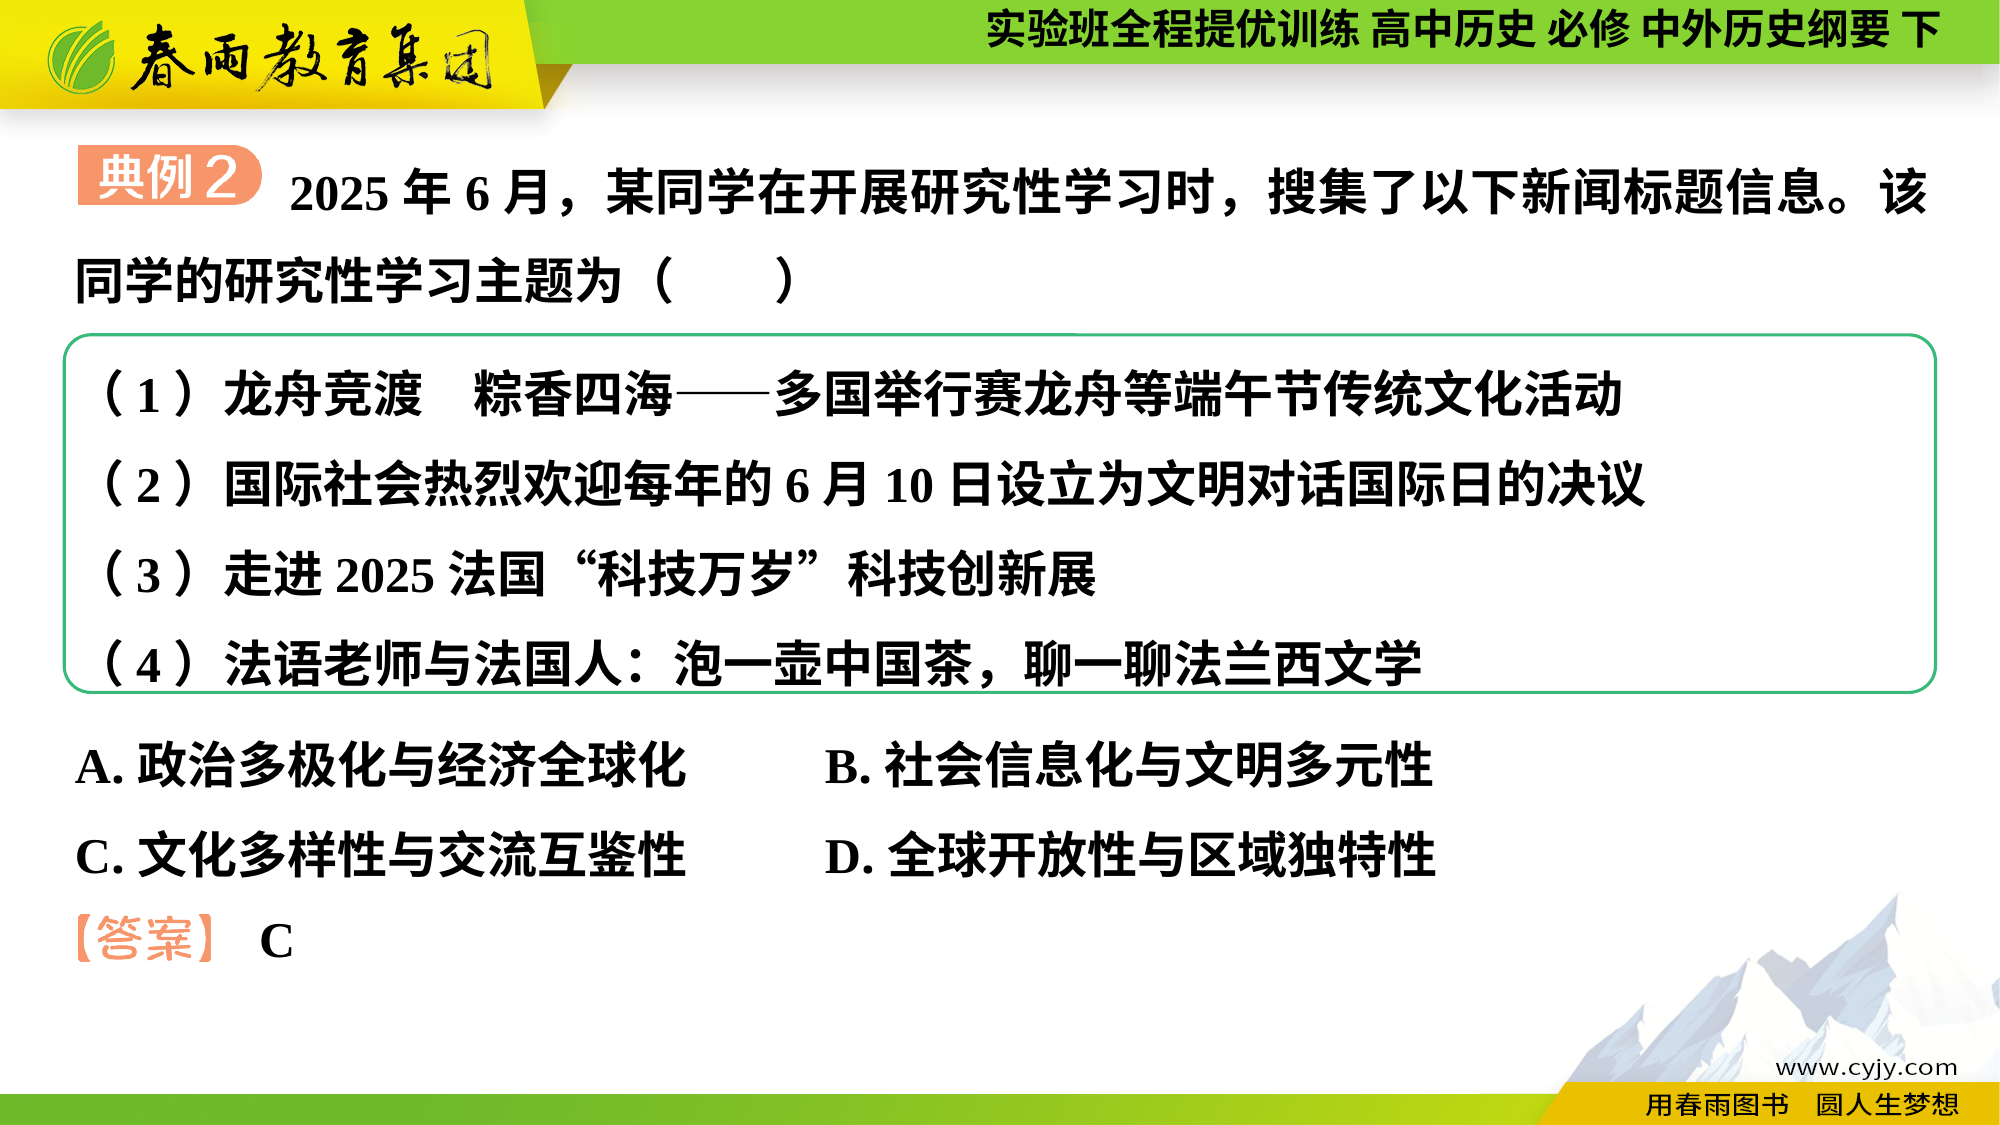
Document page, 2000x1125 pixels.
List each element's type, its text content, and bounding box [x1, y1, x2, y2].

text_box C [244, 900, 311, 975]
picture [0, 0, 2000, 1125]
text_box （1）龙舟竞渡 粽香四海——多国举行赛龙舟等端午节传统文化活动 （2）国际社会热烈欢迎每年的6月10日设立为文明对话国际日的决议 （3）走进2025法国“科技万岁”科技创新展 （4）法语老师与法国人：泡一壶中国茶，聊一聊法兰西文学 [59, 325, 1944, 695]
list 2025年6月，某同学在开展研究性学习时，搜集了以下新闻标题信息。该同学的研究性学习主题为（ ） [59, 122, 1944, 308]
text_box A.政治多极化与经济全球化 B.社会信息化与文明多元性 C.文化多样性与交流互鉴性 D.全球开放性与区域独特性 [59, 695, 1944, 891]
text_box [64, 334, 1936, 693]
